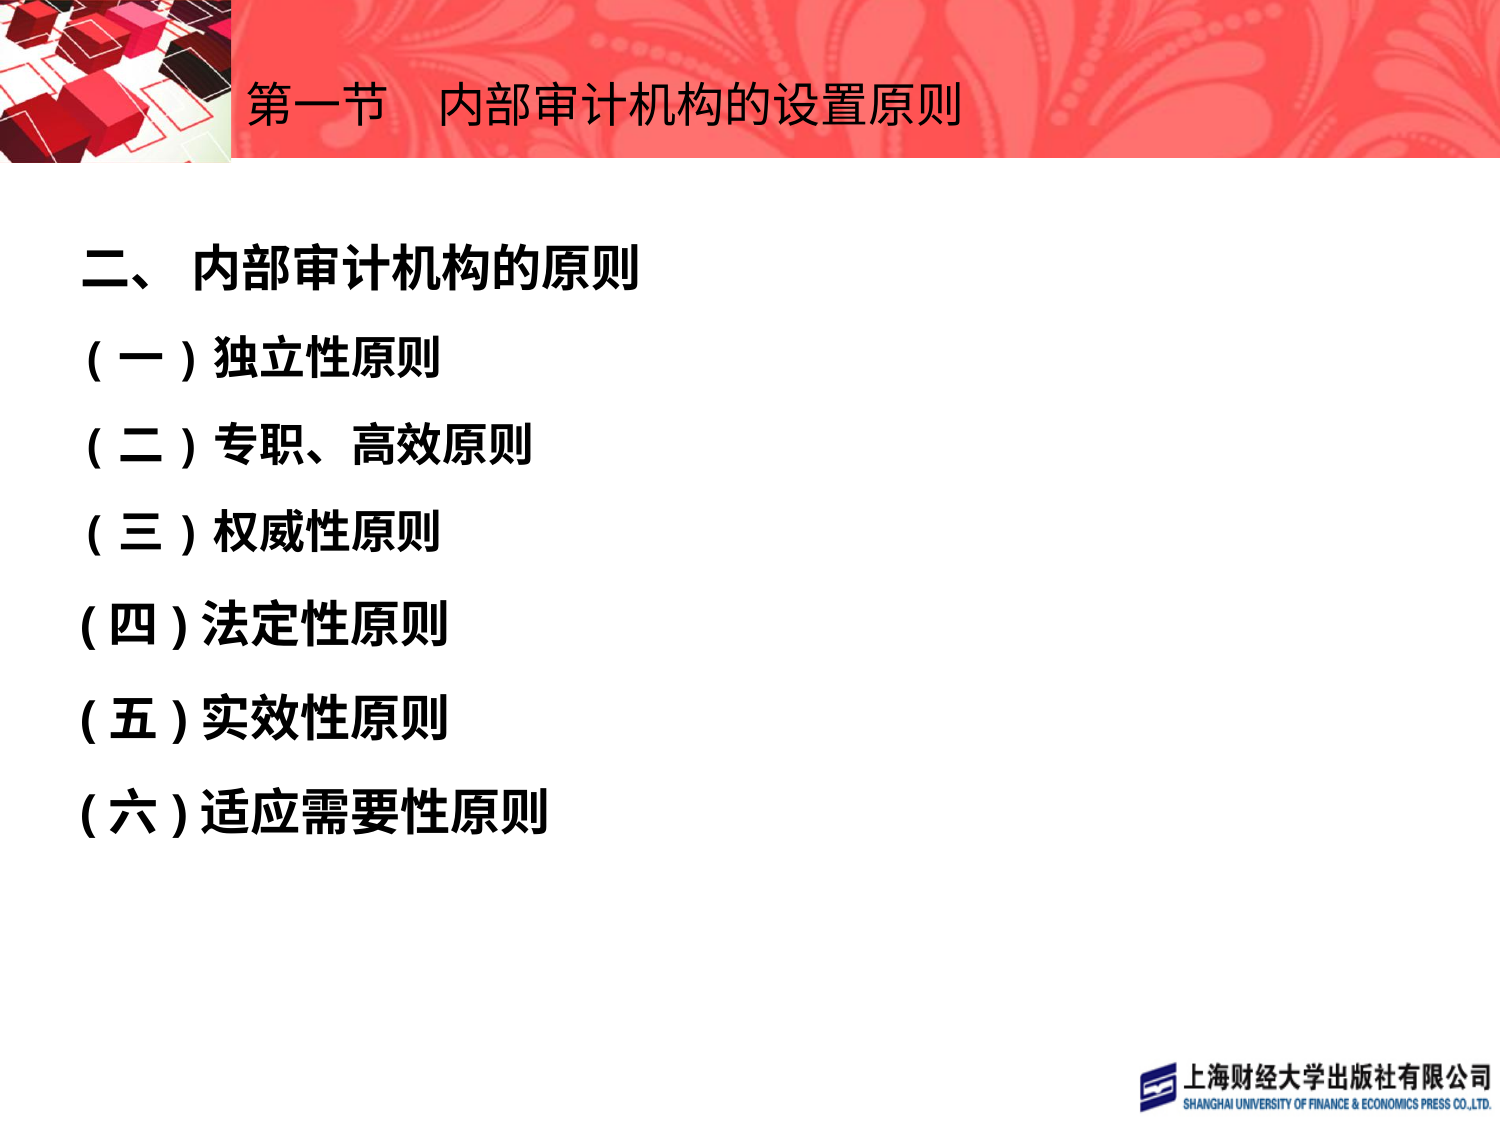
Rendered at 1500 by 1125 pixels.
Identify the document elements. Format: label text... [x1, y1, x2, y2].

list 二、 内部审计机构的原则 (一)独立性原则 (二)专职、高效原则 (三)权威性原则 (四)法定性原则 (五)实效性原则 (六)适应需要性原则 [64, 208, 1425, 1047]
title 第一节 内部审计机构的设置原则 [230, 45, 1461, 161]
picture [1139, 1058, 1495, 1118]
